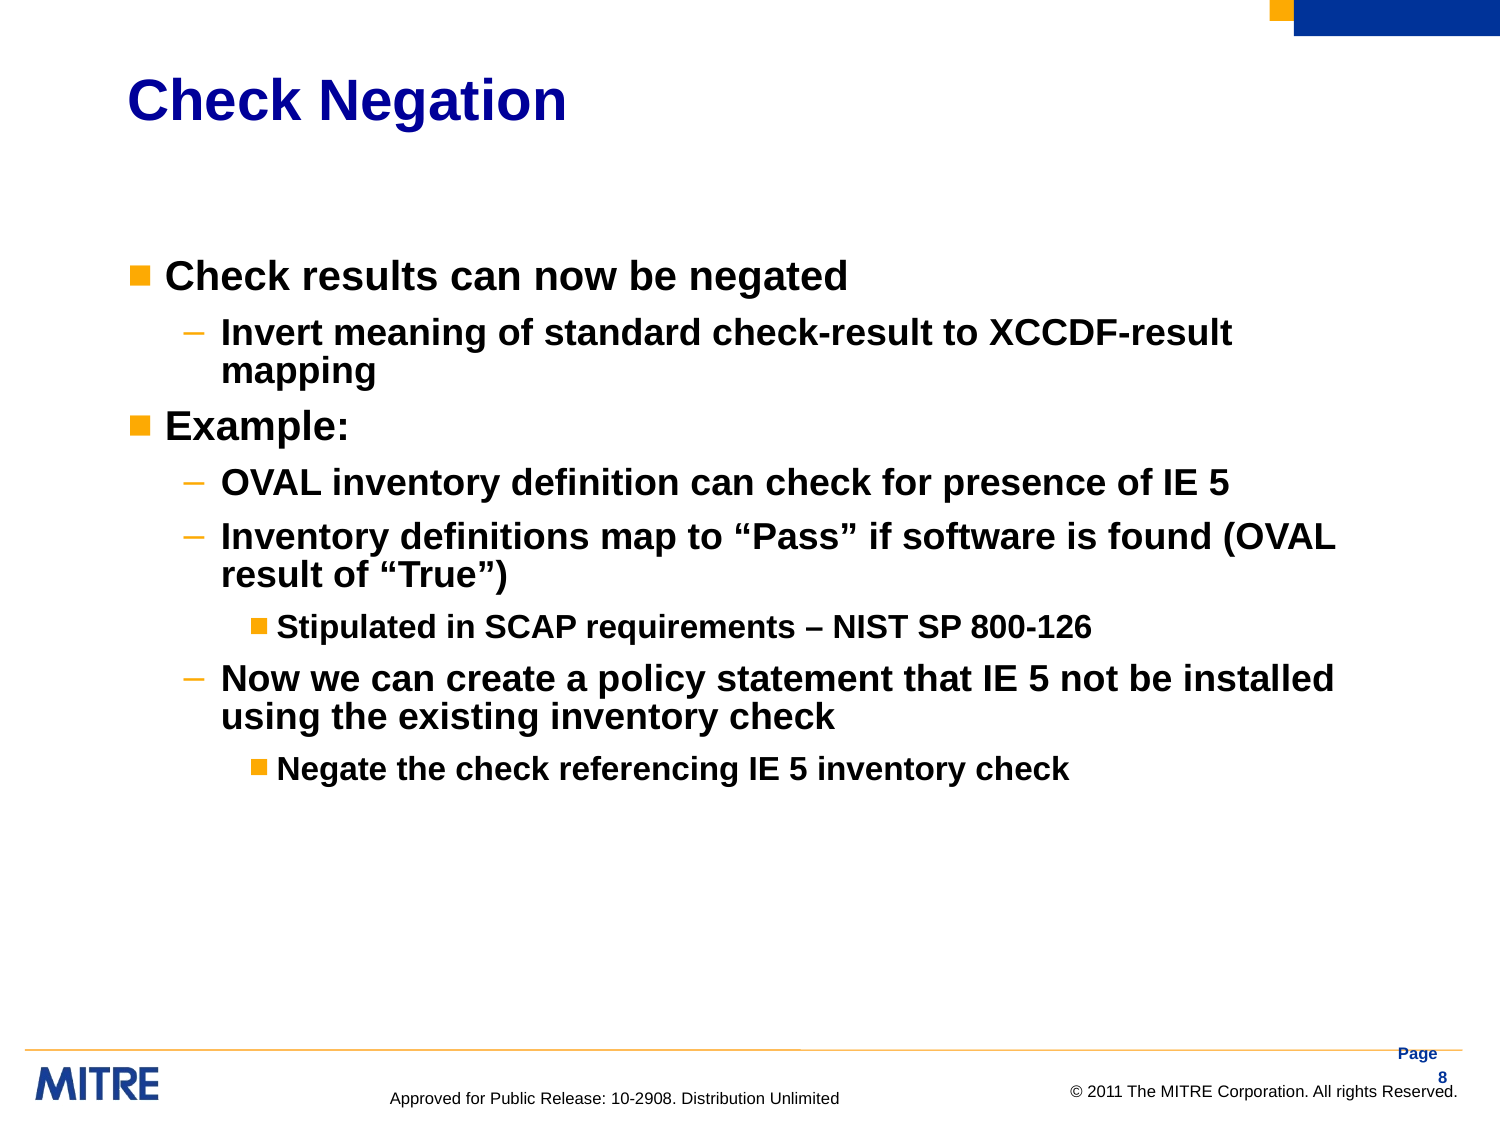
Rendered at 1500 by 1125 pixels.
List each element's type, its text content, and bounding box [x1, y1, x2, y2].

slide_number Page 8 [1374, 1049, 1463, 1076]
list Check results can now be negated Invert meaning of standard check-result to XCCDF-result mapping Example: OVAL inventory definition can check for presence of IE 5 Inventory definitions map to “Pass” if software is found (OVAL result of “True”) Stipulated in SCAP requirements – NIST SP 800-126 Now we can create a policy statement that IE 5 not be installed using the existing inventory check Negate the check referencing IE 5 inventory check [112, 249, 1376, 990]
title Check Negation [112, 62, 1288, 151]
picture [30, 1064, 163, 1106]
